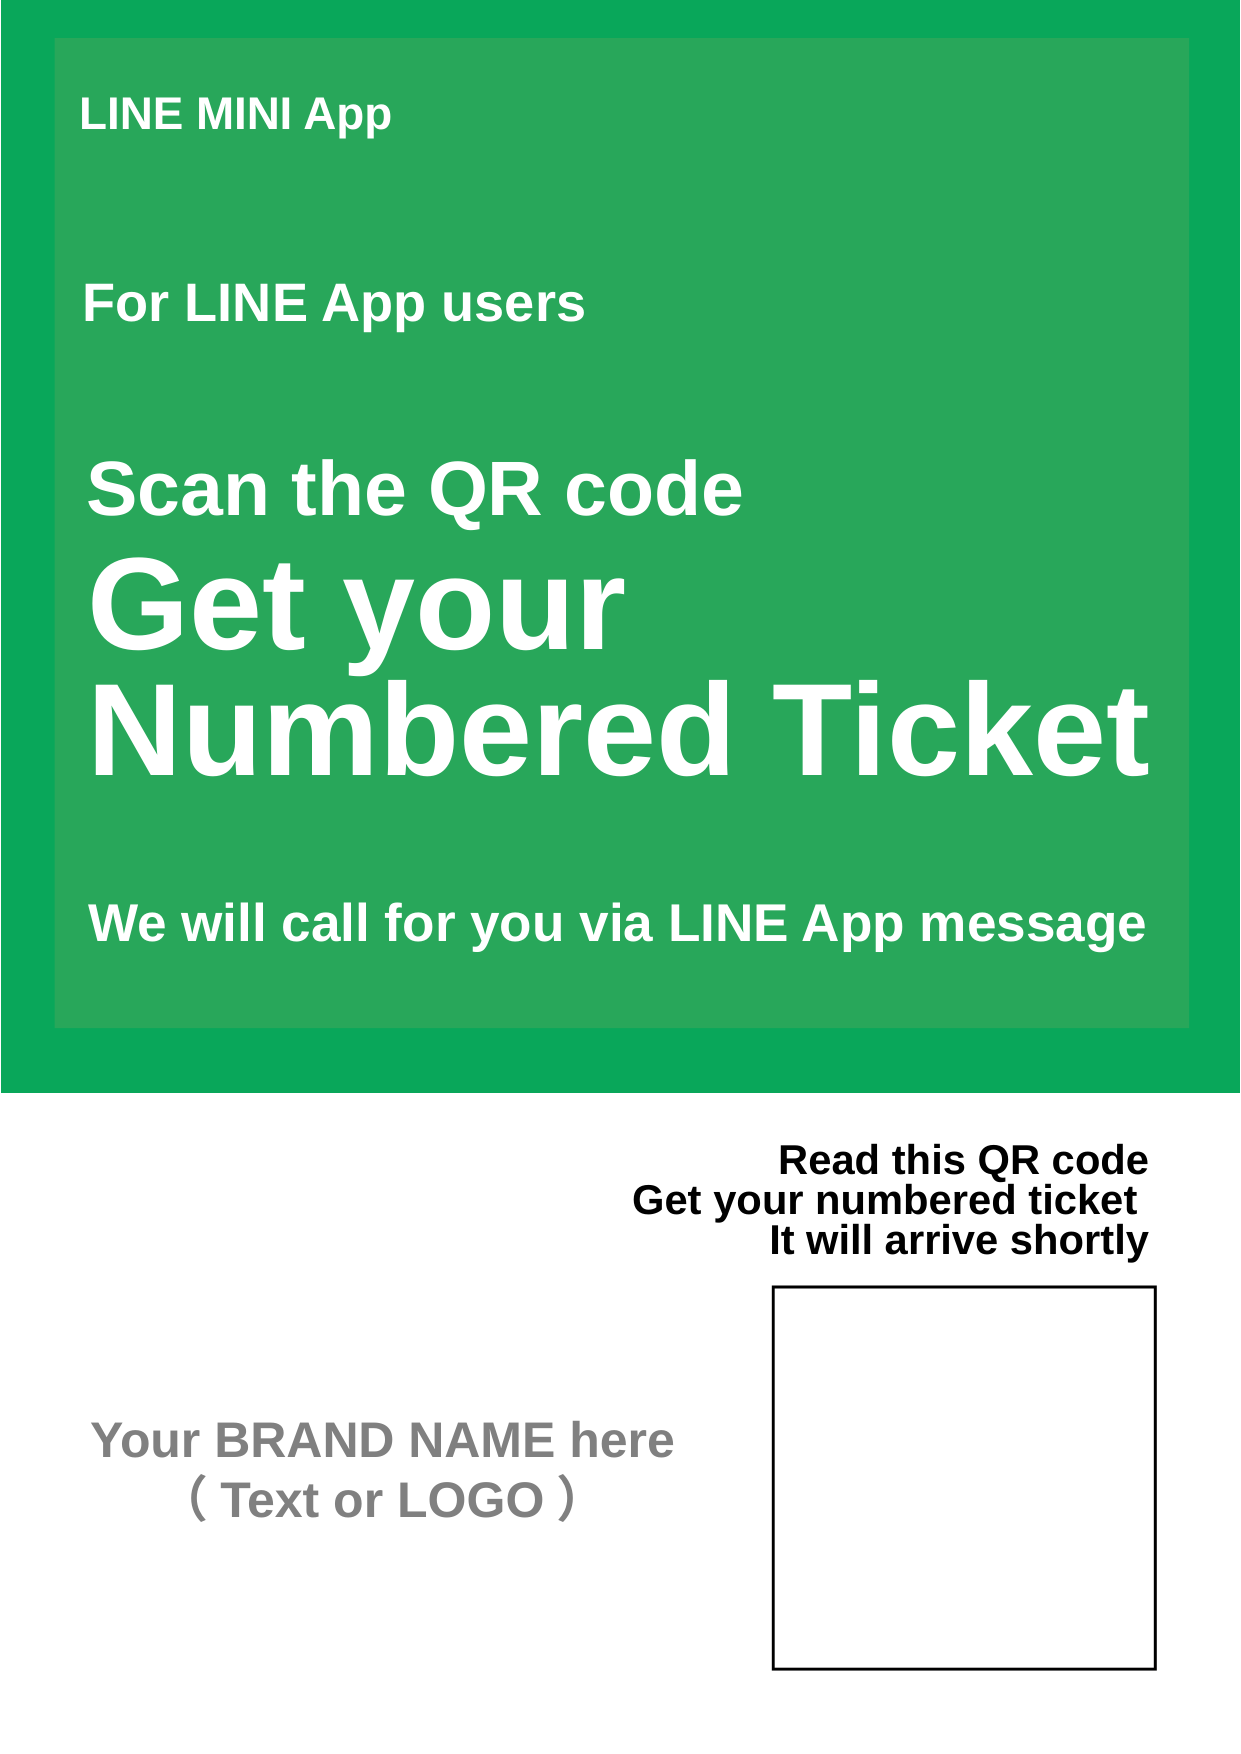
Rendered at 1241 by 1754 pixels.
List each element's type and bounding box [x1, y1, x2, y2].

text_box [1, 0, 1240, 1754]
